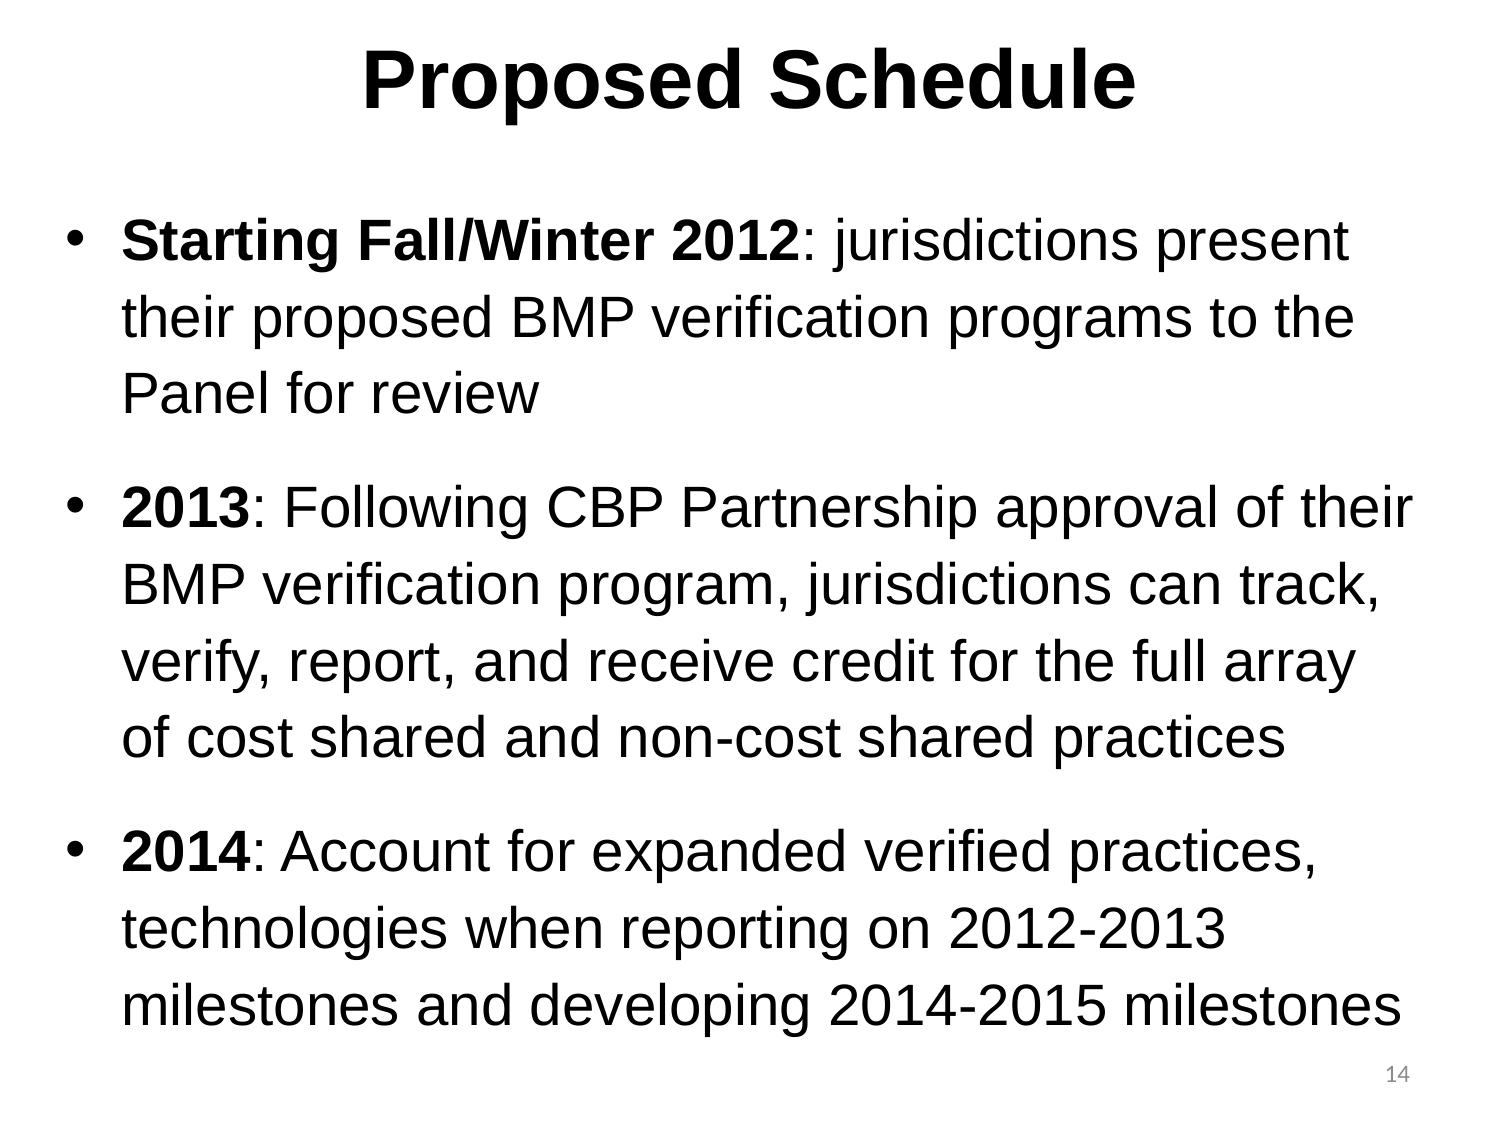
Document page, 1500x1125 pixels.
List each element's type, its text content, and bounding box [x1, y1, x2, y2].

title Proposed Schedule [75, 0, 1425, 150]
slide_number 14 [1074, 1042, 1425, 1103]
list Starting Fall/Winter 2012: jurisdictions present their proposed BMP verification programs to the Panel for review 2013: Following CBP Partnership approval of their BMP verification program, jurisdictions can track, verify, report, and receive credit for the full array of cost shared and non-cost shared practices 2014: Account for expanded verified practices, technologies when reporting on 2012-2013 milestones and developing 2014-2015 milestones [50, 187, 1438, 1125]
